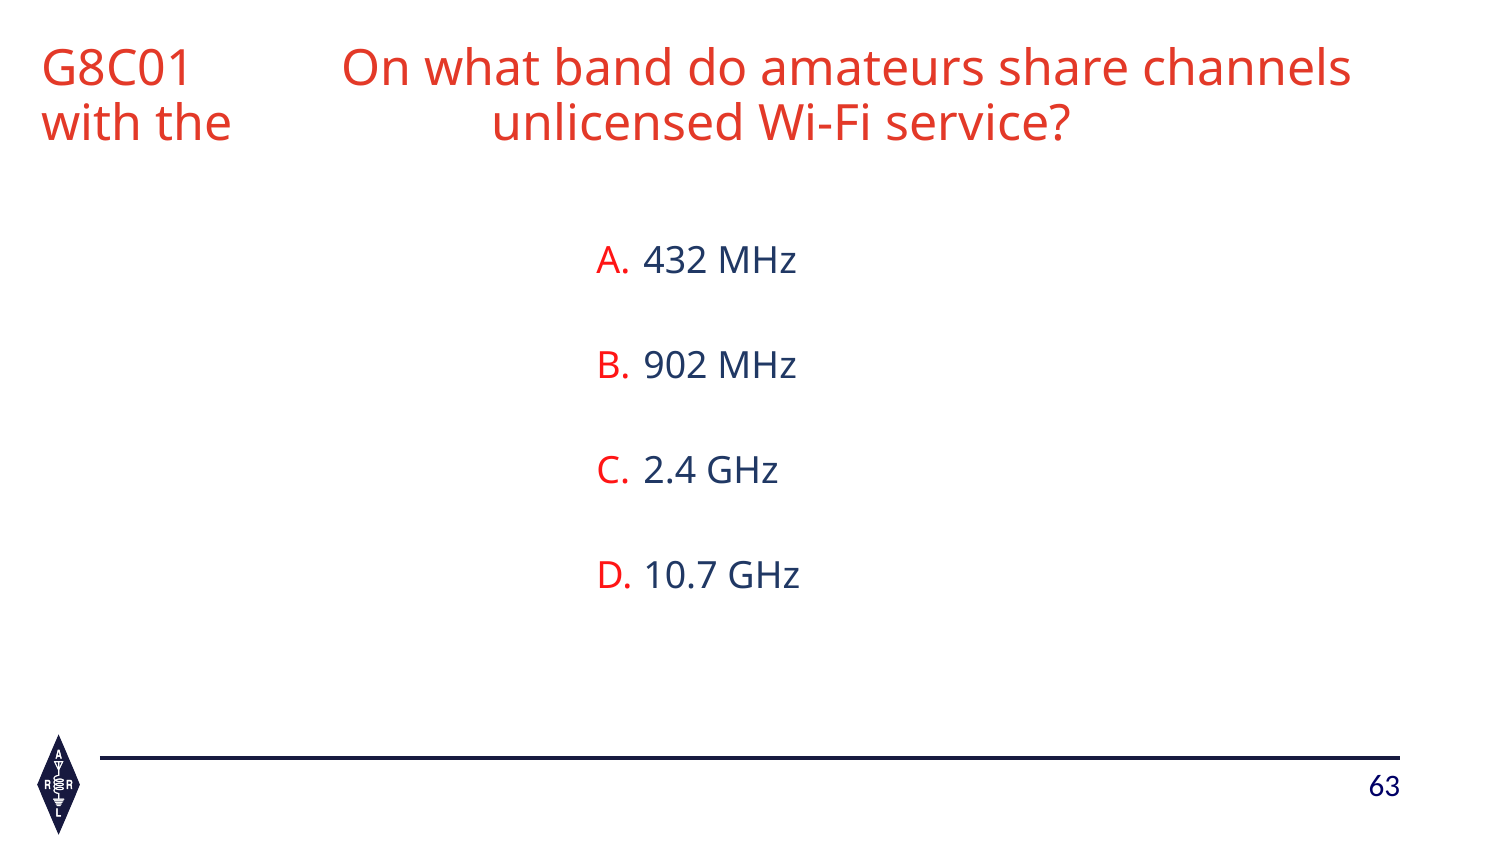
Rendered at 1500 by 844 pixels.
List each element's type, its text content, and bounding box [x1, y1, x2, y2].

title G8C01 On what band do amateurs share channels with the unlicensed Wi-Fi service? [41, 36, 1459, 144]
slide_number 63 [1302, 761, 1400, 807]
picture [37, 734, 80, 835]
text_box 432 MHz 902 MHz 2.4 GHz 10.7 GHz [585, 230, 915, 677]
